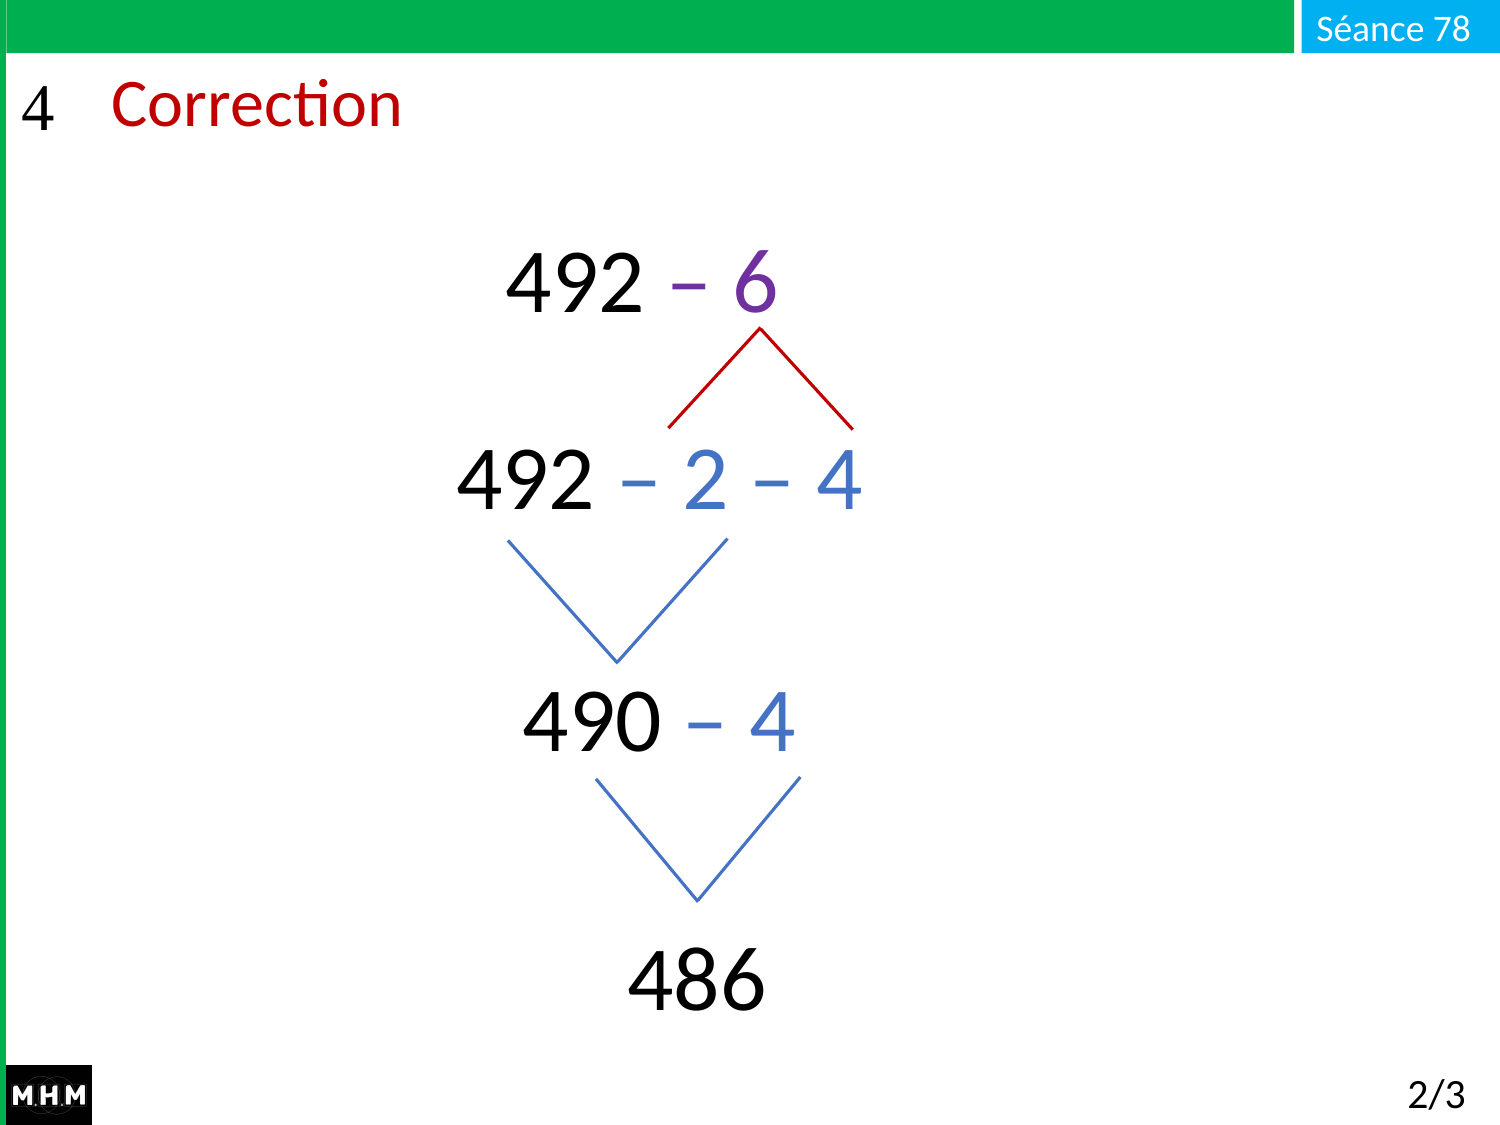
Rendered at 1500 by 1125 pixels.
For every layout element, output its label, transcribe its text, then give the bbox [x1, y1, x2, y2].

text_box 490 – 4 [507, 652, 1264, 778]
list 2/3 [1373, 1064, 1500, 1125]
title Correction [96, 60, 1391, 150]
picture [6, 1065, 92, 1125]
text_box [595, 776, 801, 902]
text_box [507, 538, 728, 664]
text_box 492 – 2 – 4 [441, 410, 1197, 536]
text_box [668, 327, 853, 430]
text_box 486 [612, 911, 801, 1037]
text_box 492 – 6 [490, 213, 963, 338]
